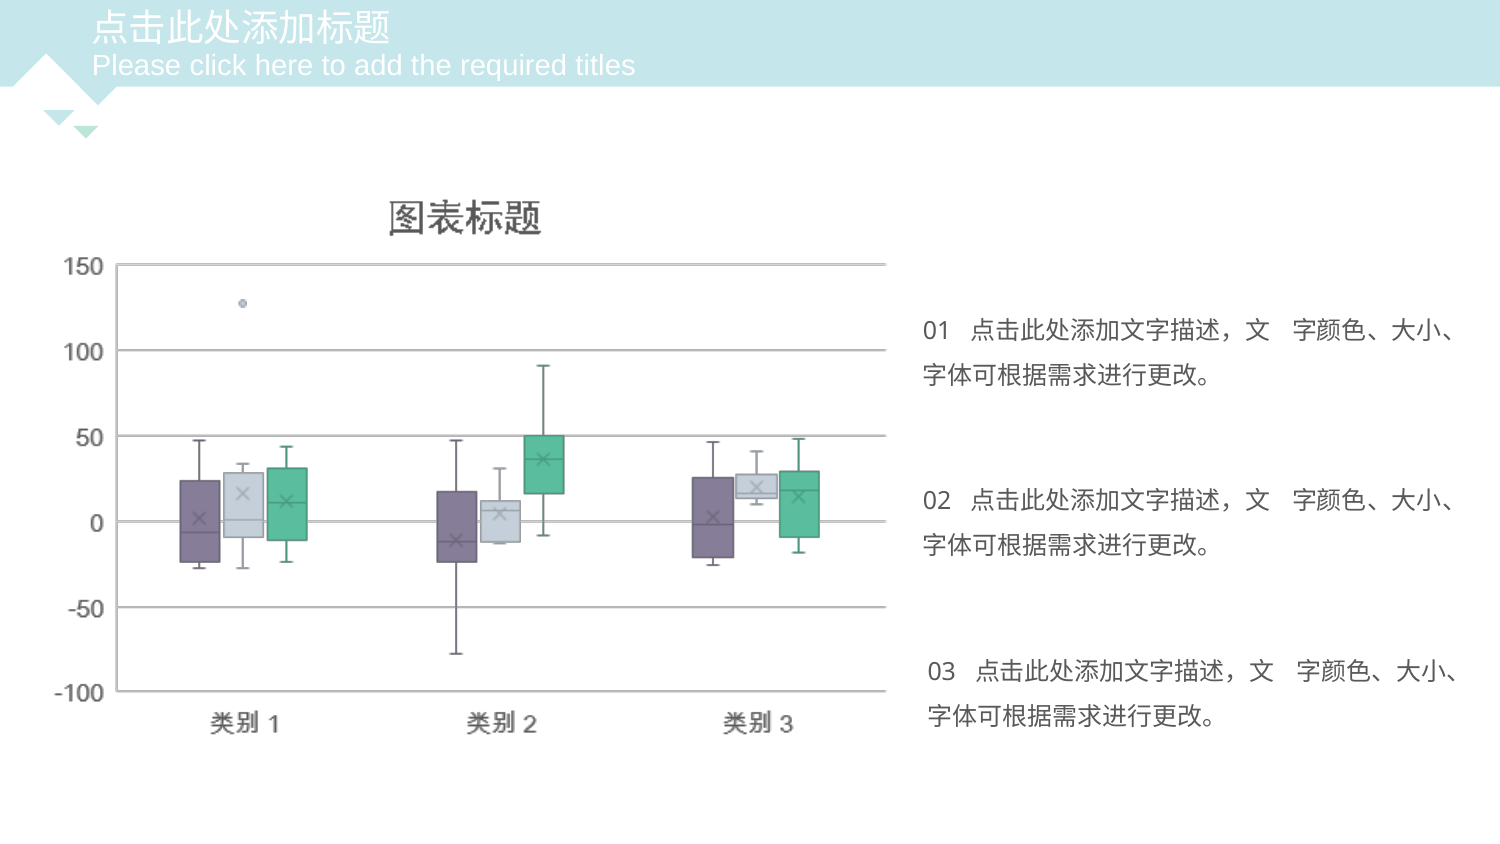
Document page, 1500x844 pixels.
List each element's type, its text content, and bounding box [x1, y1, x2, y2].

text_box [76, 0, 653, 90]
text_box 01 点击此处添加文字描述，文 字颜色、大小、字体可根据需求进行更改。 [908, 291, 1480, 397]
text_box 02 点击此处添加文字描述，文 字颜色、大小、字体可根据需求进行更改。 [908, 462, 1480, 567]
text_box 03 点击此处添加文字描述，文 字颜色、大小、字体可根据需求进行更改。 [912, 632, 1485, 738]
picture [29, 183, 904, 767]
